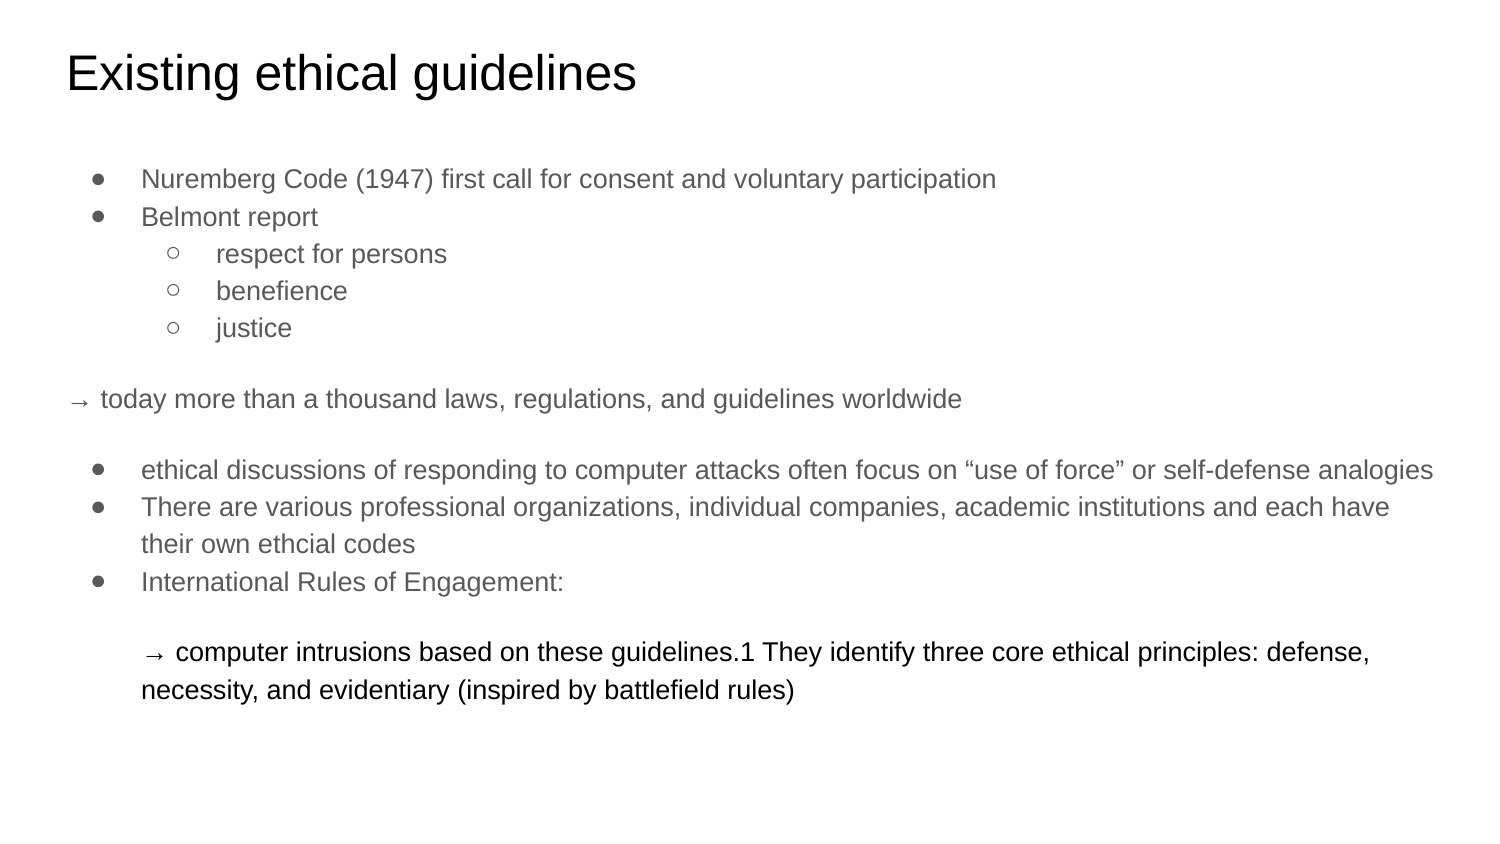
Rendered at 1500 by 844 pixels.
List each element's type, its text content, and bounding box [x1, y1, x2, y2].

title Existing ethical guidelines [51, 25, 1449, 120]
list Nuremberg Code (1947) first call for consent and voluntary participation Belmont report respect for persons benefience justice → today more than a thousand laws, regulations, and guidelines worldwide ethical discussions of responding to computer attacks often focus on “use of force” or self-defense analogies There are various professional organizations, individual companies, academic institutions and each have their own ethcial codes International Rules of Engagement: → computer intrusions based on these guidelines.1 They identify three core ethical principles: defense, necessity, and evidentiary (inspired by battlefield rules) [51, 141, 1449, 703]
